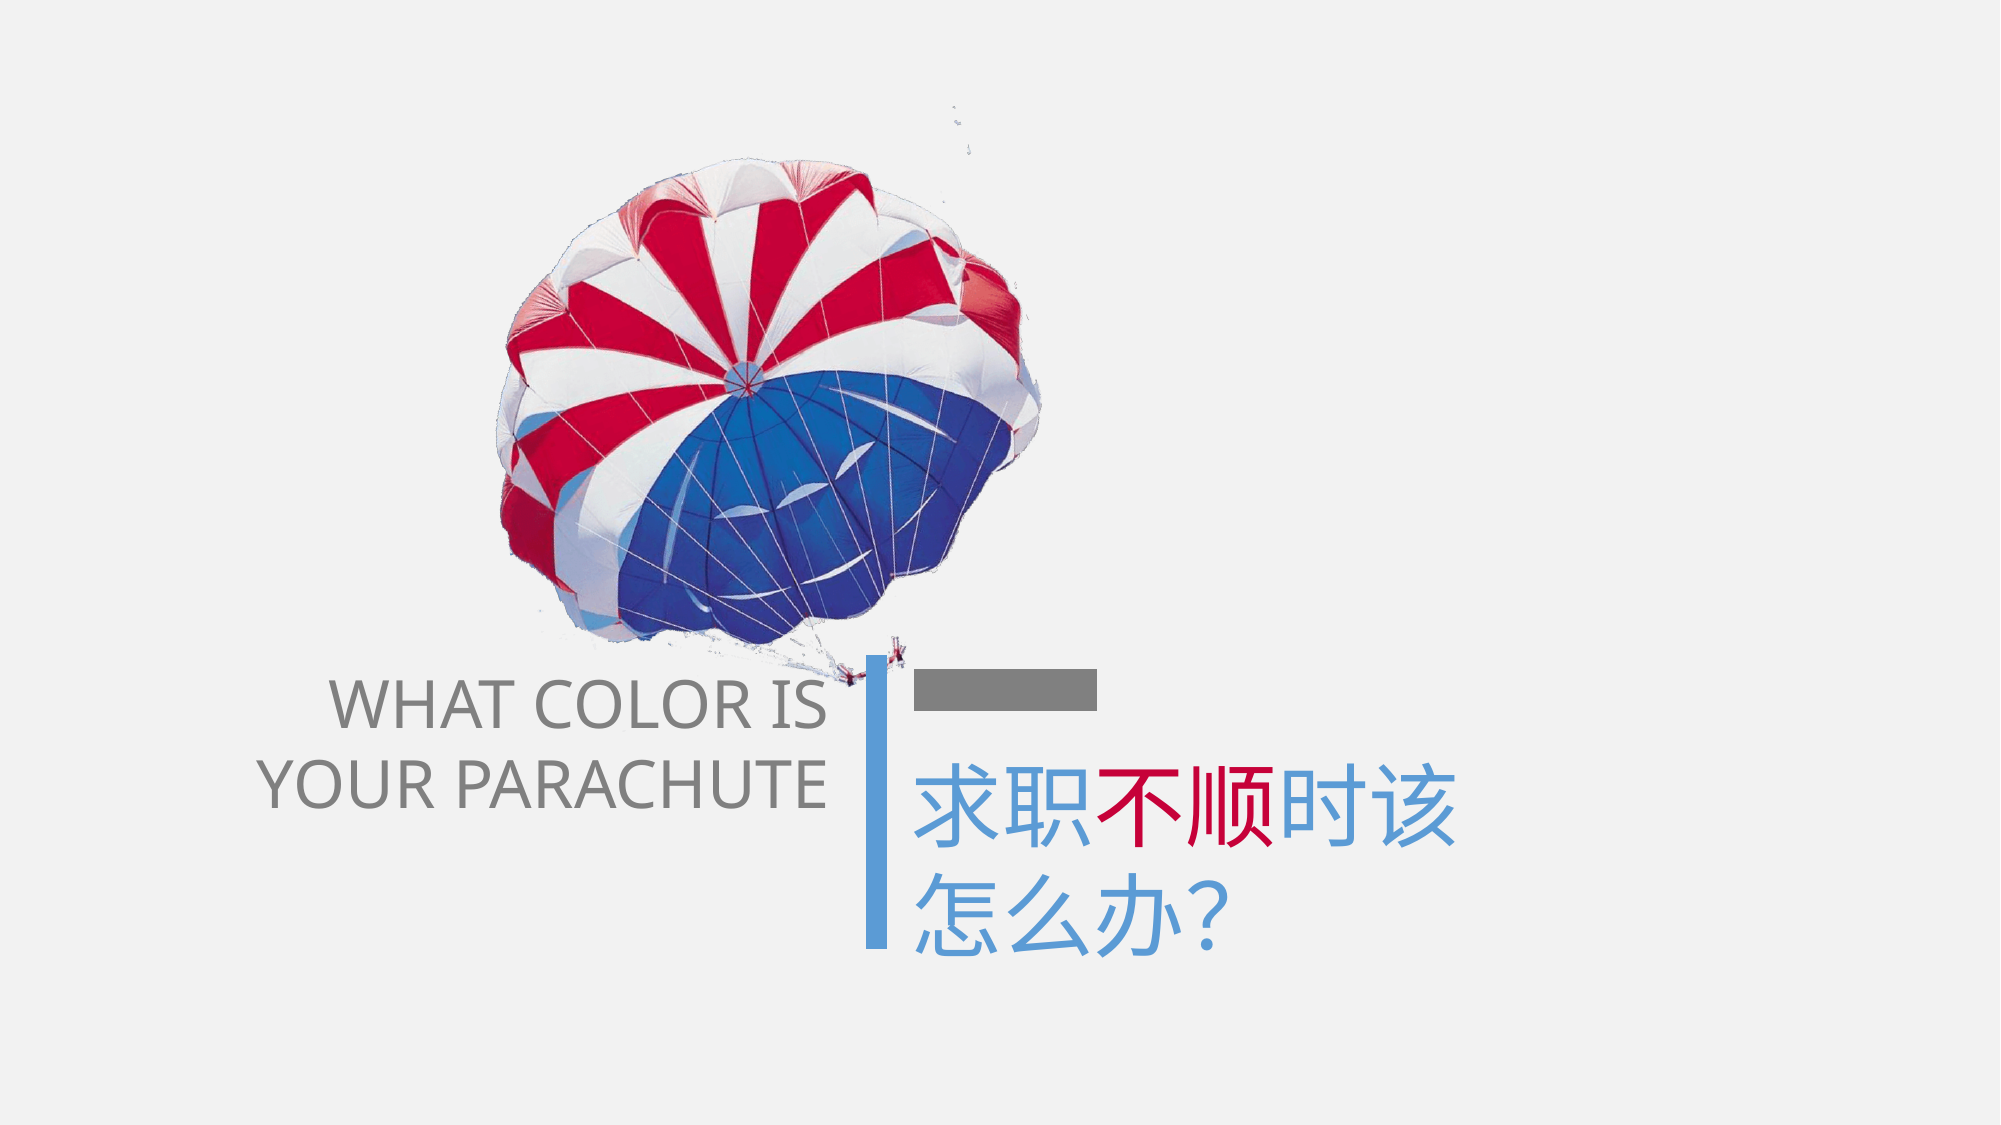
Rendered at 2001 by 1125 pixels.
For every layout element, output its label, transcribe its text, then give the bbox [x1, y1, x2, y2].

text_box 求职不顺时该 怎么办？ [895, 741, 1476, 976]
picture [411, 79, 1122, 699]
text_box WHAT COLOR IS YOUR PARACHUTE [241, 654, 845, 830]
